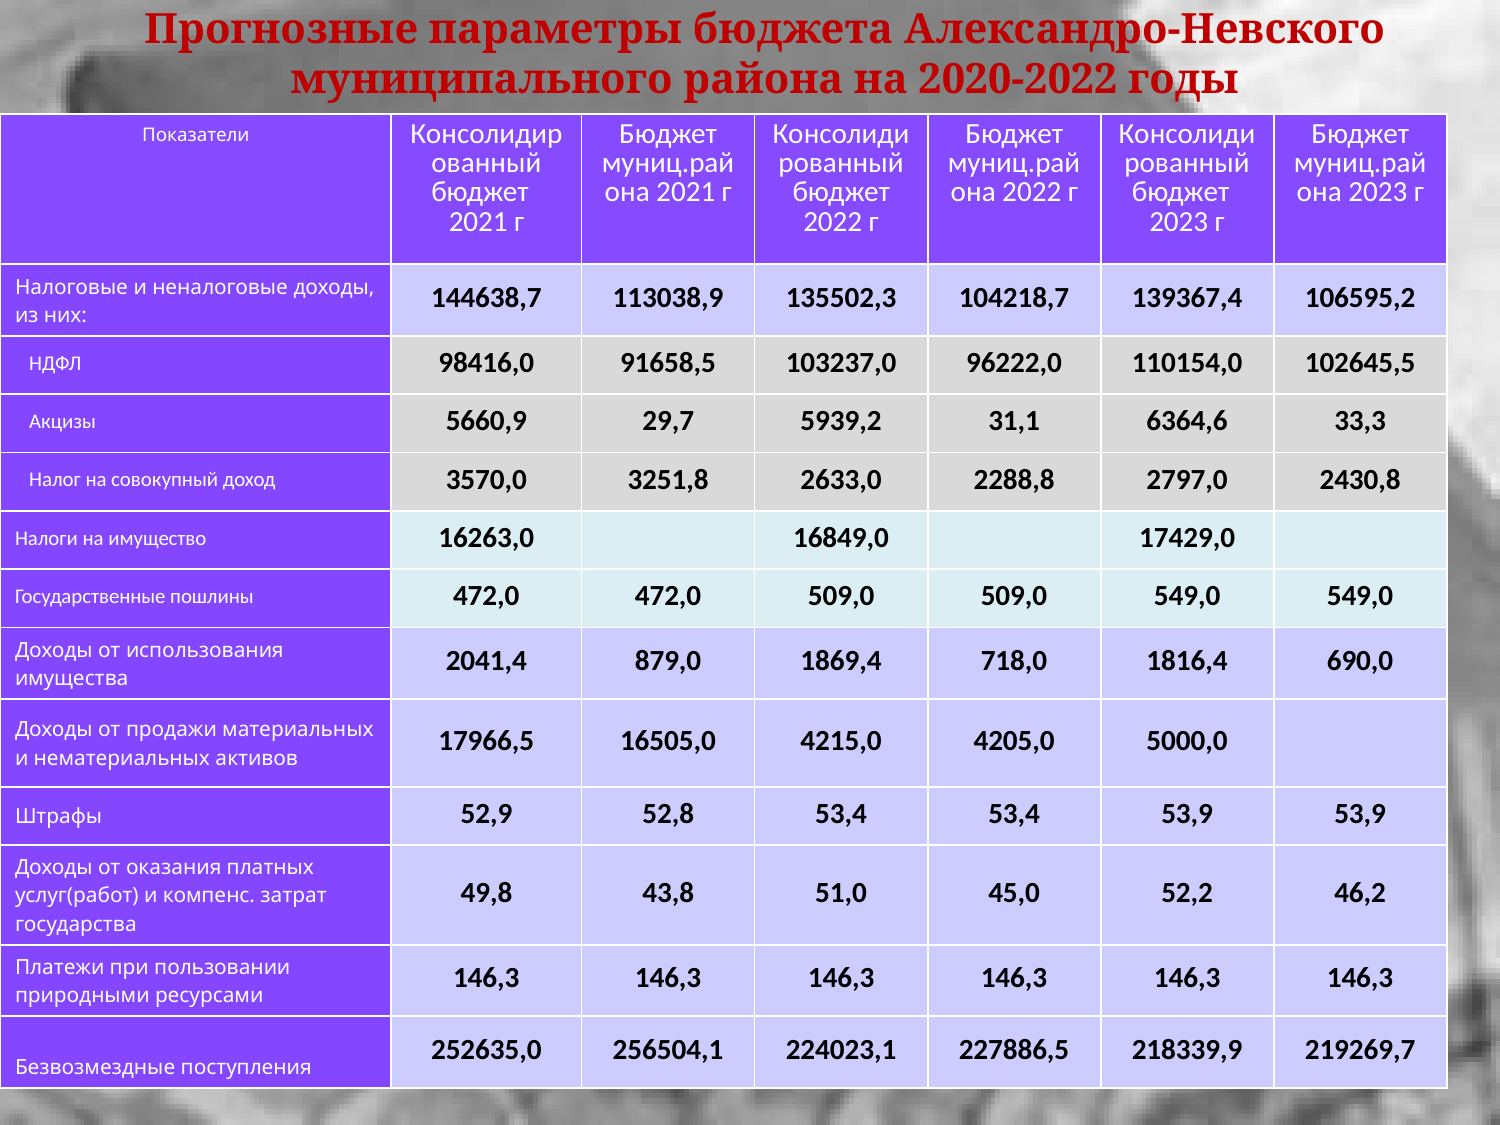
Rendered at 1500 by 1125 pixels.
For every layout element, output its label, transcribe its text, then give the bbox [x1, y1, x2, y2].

table_cell Налоговые и неналоговые доходы, из них: [1, 265, 390, 335]
table_cell 2288,8 [929, 453, 1100, 510]
table_cell 549,0 [1102, 570, 1273, 627]
table_cell 2430,8 [1275, 453, 1446, 510]
table_cell Доходы от использования имущества [1, 628, 390, 698]
table_cell 5000,0 [1102, 700, 1273, 786]
table_cell 16505,0 [582, 700, 754, 786]
table_cell 103237,0 [755, 337, 927, 393]
table_cell 2797,0 [1102, 453, 1273, 510]
text_box [0, 0, 1500, 1125]
table_cell 2633,0 [755, 453, 927, 510]
table_cell 91658,5 [582, 337, 754, 393]
table_cell 146,3 [929, 946, 1100, 1015]
table_cell 1816,4 [1102, 628, 1273, 698]
table_cell 256504,1 [582, 1017, 754, 1087]
table_cell 4205,0 [929, 700, 1100, 786]
table_cell 16849,0 [755, 512, 927, 568]
table_cell [929, 512, 1100, 568]
table_cell 718,0 [929, 628, 1100, 698]
table_cell 146,3 [755, 946, 927, 1015]
table_cell 4215,0 [755, 700, 927, 786]
table_cell 146,3 [582, 946, 754, 1015]
table_header Консолидированный бюджет 2022 г [755, 115, 927, 263]
table_cell 53,4 [755, 788, 927, 844]
table_cell 53,4 [929, 788, 1100, 844]
table_cell Доходы от оказания платных услуг(работ) и компенс. затрат государства [1, 846, 390, 944]
table_cell 52,9 [392, 788, 581, 844]
table_cell 146,3 [1102, 946, 1273, 1015]
table_cell Безвозмездные поступления [1, 1017, 390, 1087]
table_cell 1869,4 [755, 628, 927, 698]
table_cell 3570,0 [392, 453, 581, 510]
table_cell 113038,9 [582, 265, 754, 335]
table_cell Доходы от продажи материальных и нематериальных активов [1, 700, 390, 786]
table_cell 31,1 [929, 395, 1100, 452]
table_cell 33,3 [1275, 395, 1446, 452]
table_cell 146,3 [392, 946, 581, 1015]
table_cell 549,0 [1275, 570, 1446, 627]
table_cell 96222,0 [929, 337, 1100, 393]
table_cell [582, 512, 754, 568]
table_cell 16263,0 [392, 512, 581, 568]
table_cell 52,2 [1102, 846, 1273, 944]
table_header Бюджет муниц.района 2021 г [582, 115, 754, 263]
table_cell 17429,0 [1102, 512, 1273, 568]
table_cell 46,2 [1275, 846, 1446, 944]
table_cell 509,0 [929, 570, 1100, 627]
table_cell 106595,2 [1275, 265, 1446, 335]
table_cell 139367,4 [1102, 265, 1273, 335]
table_cell 49,8 [392, 846, 581, 944]
table_cell 3251,8 [582, 453, 754, 510]
table_cell 5939,2 [755, 395, 927, 452]
table_cell 472,0 [392, 570, 581, 627]
table_cell 110154,0 [1102, 337, 1273, 393]
table_cell 43,8 [582, 846, 754, 944]
table_header Консолидированный бюджет 2023 г [1102, 115, 1273, 263]
table_cell 472,0 [582, 570, 754, 627]
table_cell 45,0 [929, 846, 1100, 944]
table_cell 98416,0 [392, 337, 581, 393]
table_cell 52,8 [582, 788, 754, 844]
table_cell 104218,7 [929, 265, 1100, 335]
table_header Показатели [1, 115, 390, 263]
title Прогнозные параметры бюджета Александро-Невского муниципального района на 2020-2022 годы [29, 19, 1500, 86]
table_cell Государственные пошлины [1, 570, 390, 627]
table_cell 509,0 [755, 570, 927, 627]
table_cell 218339,9 [1102, 1017, 1273, 1087]
table_cell 5660,9 [392, 395, 581, 452]
table_cell 146,3 [1275, 946, 1446, 1015]
table_cell Налоги на имущество [1, 512, 390, 568]
table_cell 102645,5 [1275, 337, 1446, 393]
table_cell Акцизы [1, 395, 390, 452]
table_cell НДФЛ [1, 337, 390, 393]
table_cell Штрафы [1, 788, 390, 844]
table_cell 6364,6 [1102, 395, 1273, 452]
table_cell 53,9 [1275, 788, 1446, 844]
table_cell 252635,0 [392, 1017, 581, 1087]
table_cell Платежи при пользовании природными ресурсами [1, 946, 390, 1015]
table_cell 227886,5 [929, 1017, 1100, 1087]
table_cell 2041,4 [392, 628, 581, 698]
table_cell [1275, 700, 1446, 786]
table_cell 53,9 [1102, 788, 1273, 844]
table_cell 144638,7 [392, 265, 581, 335]
table_cell 224023,1 [755, 1017, 927, 1087]
table_cell 219269,7 [1275, 1017, 1446, 1087]
table_cell 879,0 [582, 628, 754, 698]
table_cell 135502,3 [755, 265, 927, 335]
table_header Бюджет муниц.района 2023 г [1275, 115, 1446, 263]
table_header Консолидированный бюджет 2021 г [392, 115, 581, 263]
table_cell 17966,5 [392, 700, 581, 786]
table_header Бюджет муниц.района 2022 г [929, 115, 1100, 263]
table_cell 29,7 [582, 395, 754, 452]
table_cell Налог на совокупный доход [1, 453, 390, 510]
table_cell 51,0 [755, 846, 927, 944]
table_cell [1275, 512, 1446, 568]
table_cell 690,0 [1275, 628, 1446, 698]
